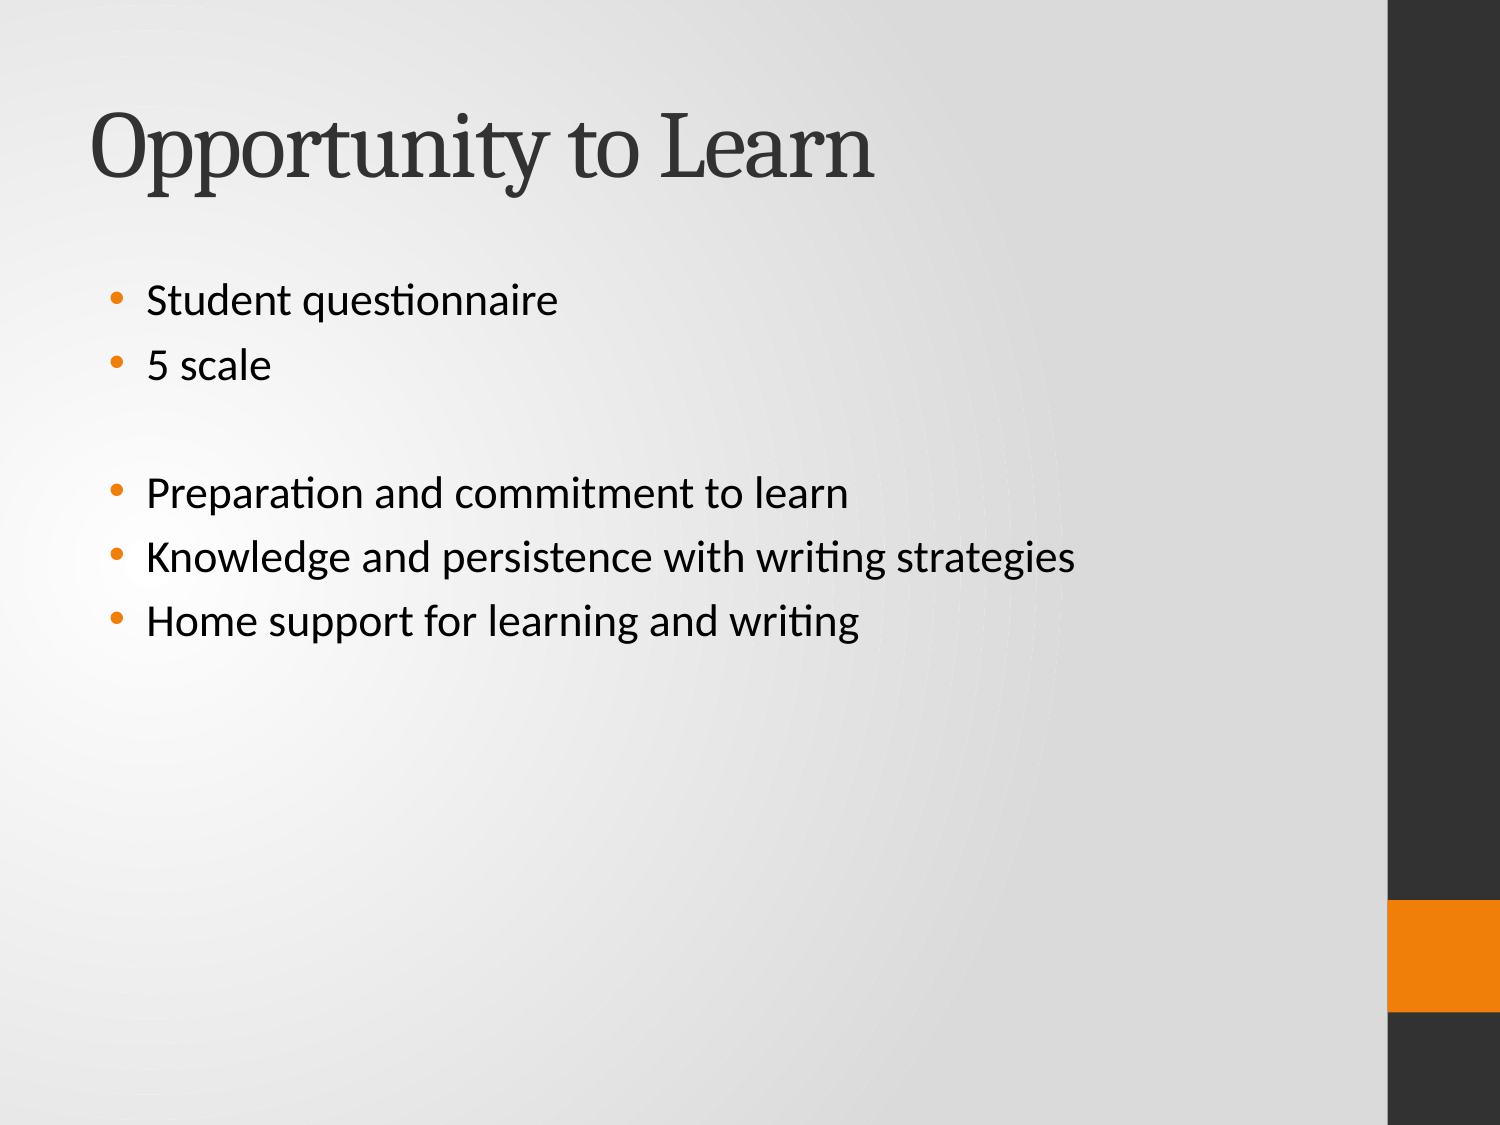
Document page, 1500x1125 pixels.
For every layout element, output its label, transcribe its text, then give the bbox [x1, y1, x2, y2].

list Student questionnaire 5 scale Preparation and commitment to learn Knowledge and persistence with writing strategies Home support for learning and writing [75, 262, 1325, 1050]
title Opportunity to Learn [75, 45, 1325, 233]
